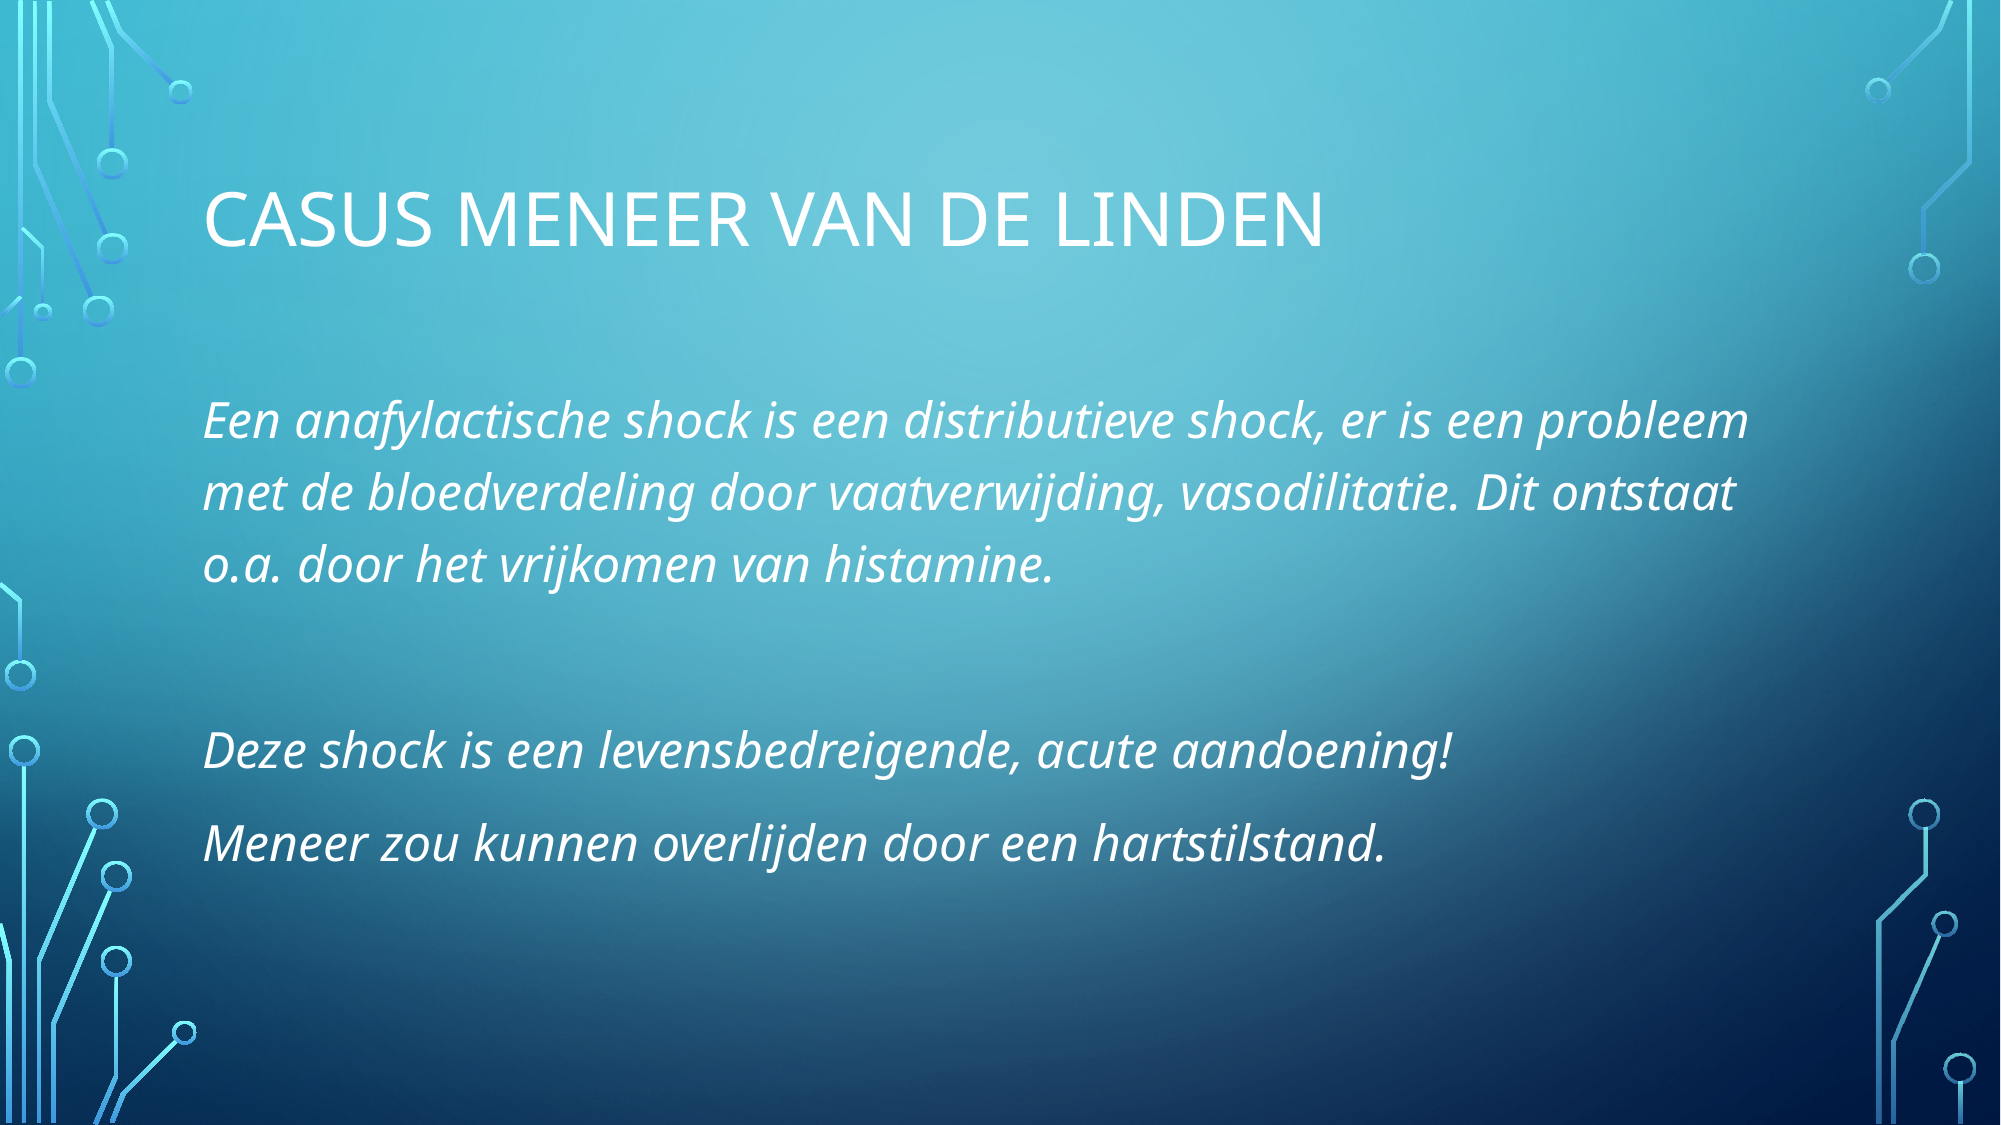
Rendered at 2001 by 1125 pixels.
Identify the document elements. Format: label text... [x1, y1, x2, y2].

title Casus meneer van de Linden [187, 101, 1813, 344]
list Een anafylactische shock is een distributieve shock, er is een probleem met de bloedverdeling door vaatverwijding, vasodilitatie. Dit ontstaat o.a. door het vrijkomen van histamine. Deze shock is een levensbedreigende, acute aandoening! Meneer zou kunnen overlijden door een hartstilstand. [187, 369, 1813, 950]
